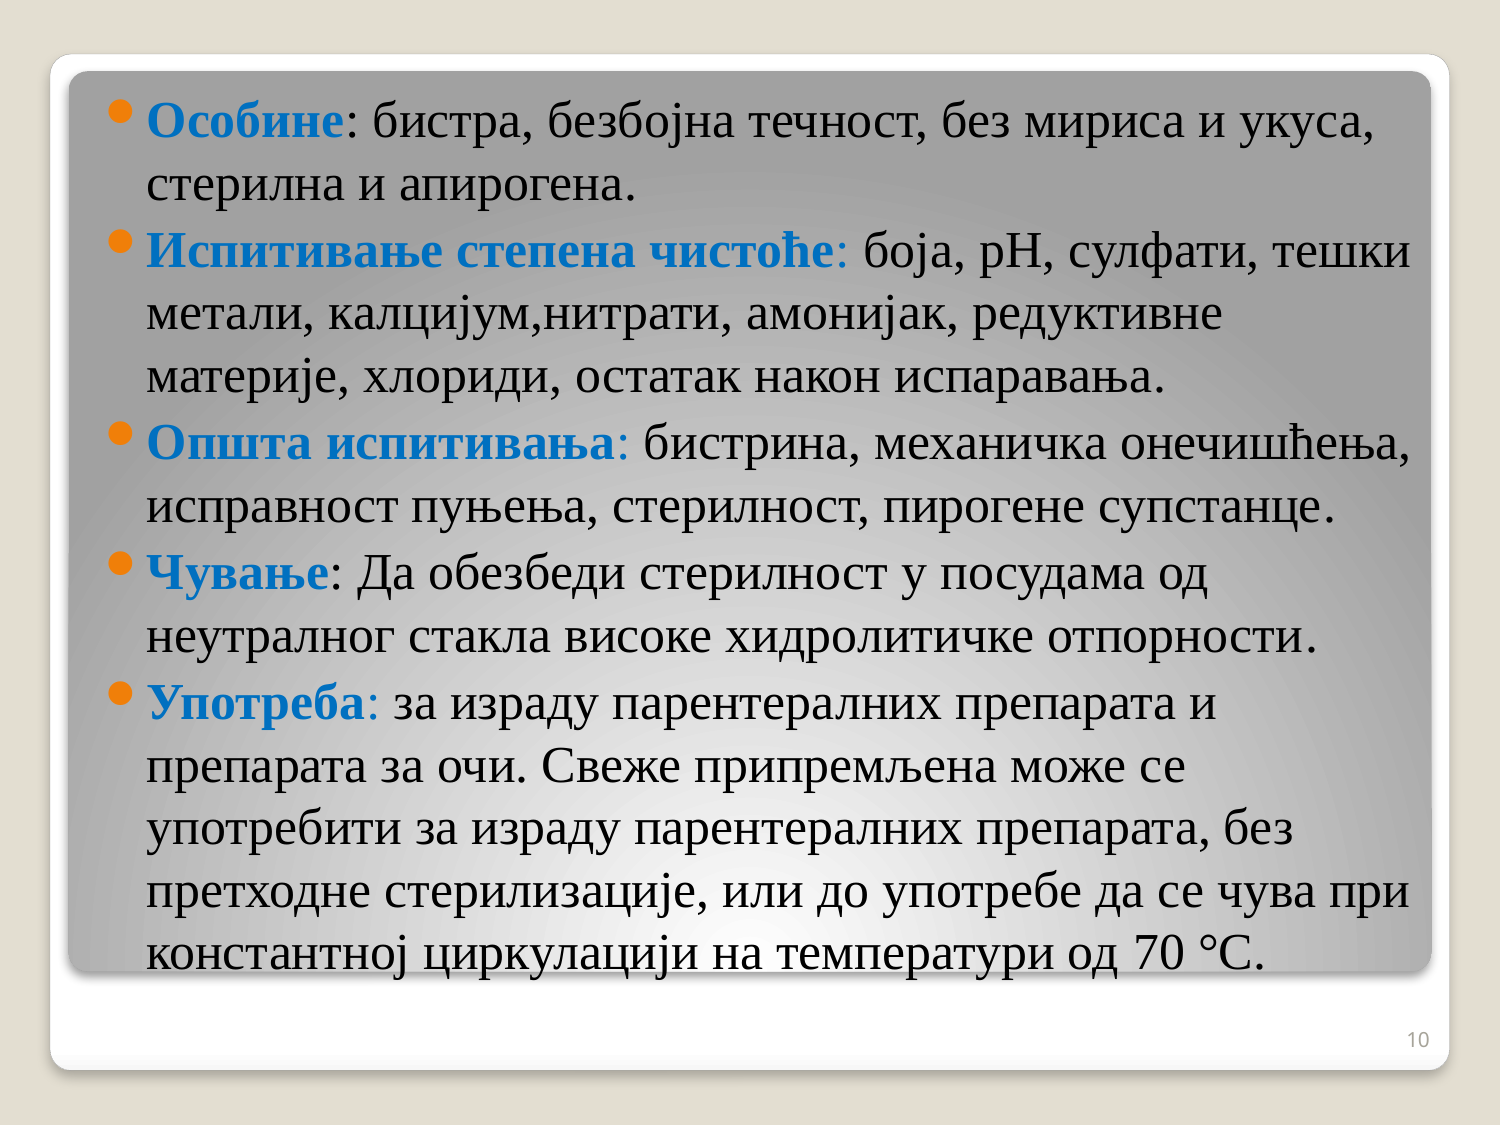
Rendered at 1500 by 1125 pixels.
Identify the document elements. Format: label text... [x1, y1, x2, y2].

list Особине: бистра, безбојна течност, без мириса и укуса, стерилна и апирогена. Испитивање степена чистоће: боја, pH, сулфати, тешки метали, калцијум,нитрати, амонијак, редуктивне материје, хлориди, остатак након испаравања. Општа испитивања: бистрина, механичка онечишћења, исправност пуњења, стерилност, пирогене супстанце. Чување: Да обезбеди стерилност у посудама од неутралног стакла високе хидролитичке отпорности. Употреба: за израду парентералних препарата и препарата за очи. Свеже припремљена може се употребити за израду парентералних препарата, без претходне стерилизације, или до употребе да се чува при константној циркулацији на температури од 70 °C. [75, 70, 1434, 1075]
slide_number 10 [1369, 1002, 1445, 1063]
